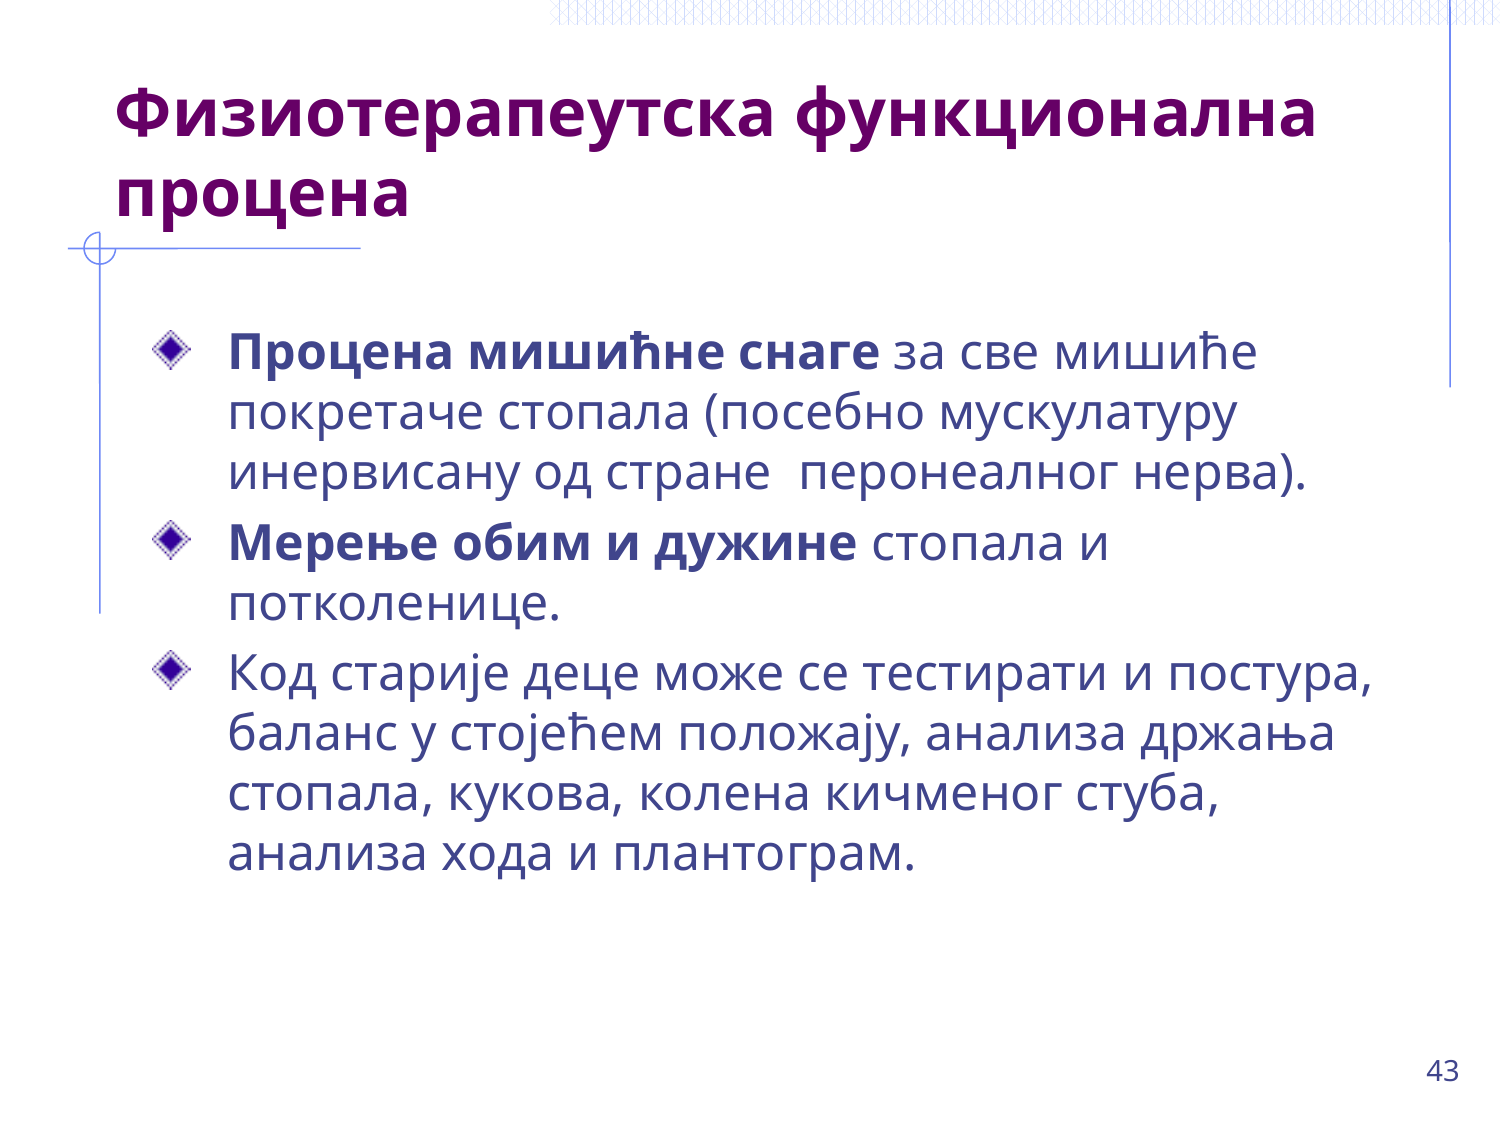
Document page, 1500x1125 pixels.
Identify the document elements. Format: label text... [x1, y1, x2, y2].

picture [152, 520, 191, 560]
picture [152, 330, 191, 370]
slide_number 43 [1162, 1025, 1475, 1100]
list Процена мишићне снаге за све мишиће покретаче стопала (посебно мускулатуру инервисану од стране перонеалног нерва). Мерење обим и дужине стопала и потколенице. Код старије деце може се тестирати и постура, баланс у стојећем положају, анализа држања стопала, кукова, колена кичменог стуба, анализа хода и плантограм. [137, 312, 1413, 988]
picture [152, 650, 191, 690]
title Физиотерапеутска функционална процена [99, 49, 1376, 238]
